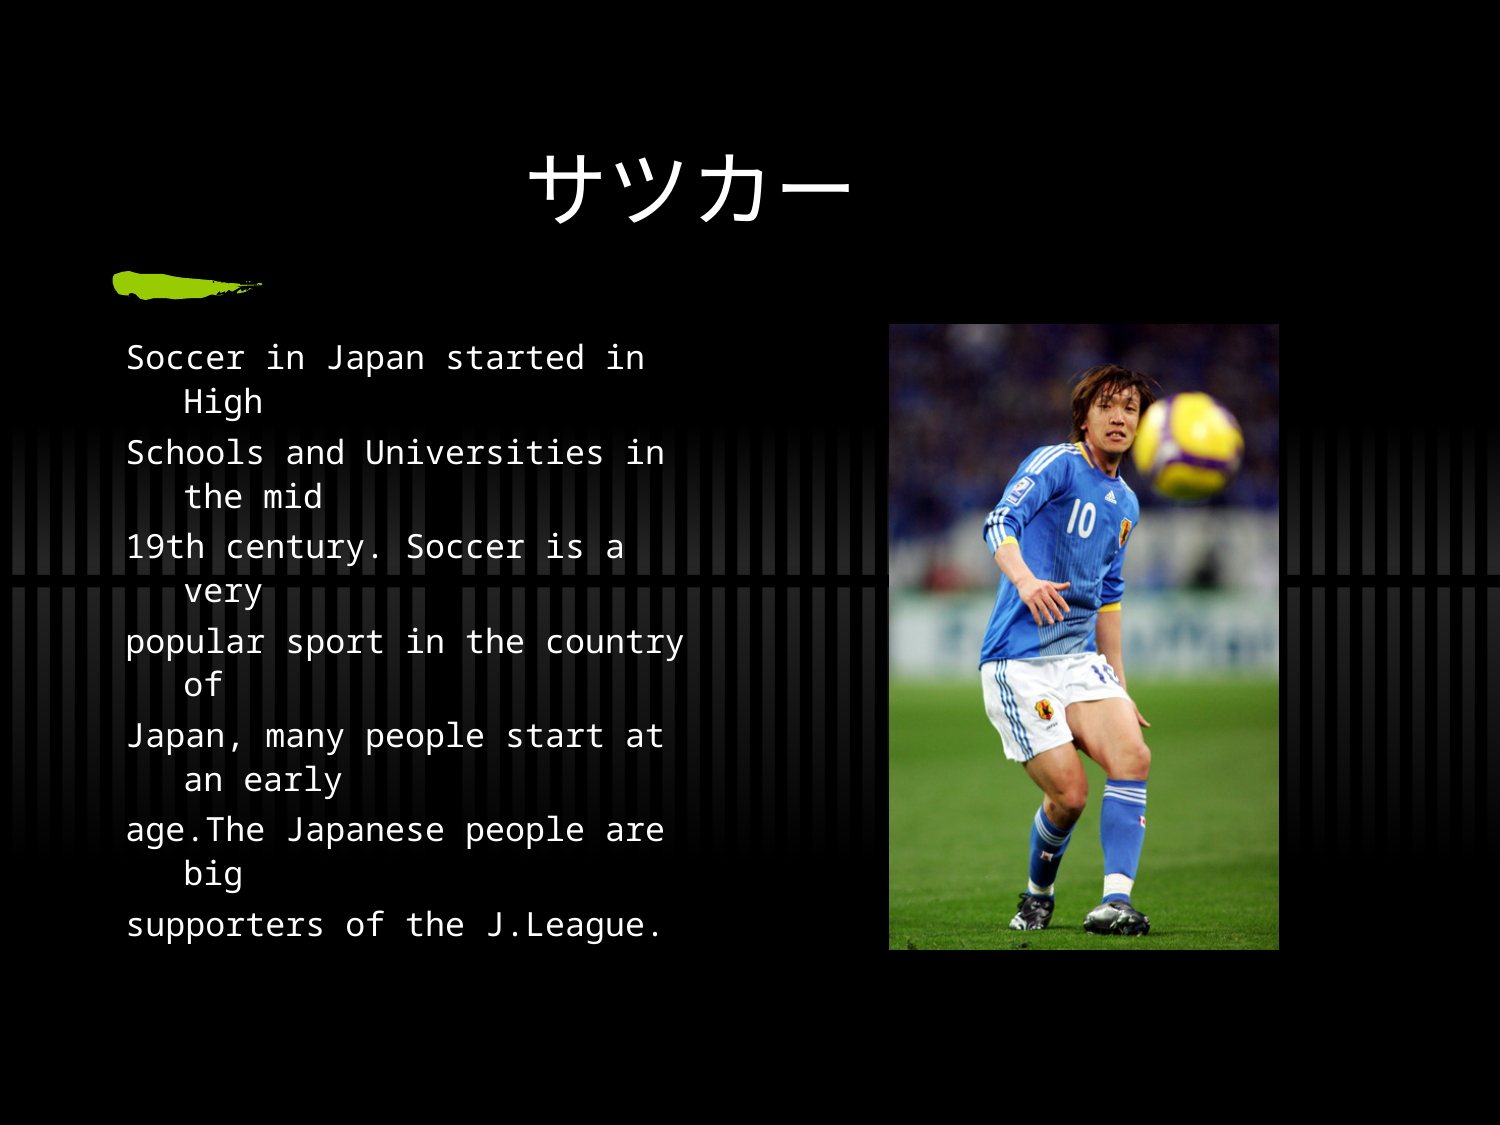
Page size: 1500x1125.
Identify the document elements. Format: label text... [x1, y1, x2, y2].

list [889, 324, 1279, 951]
list Soccer in Japan started in High Schools and Universities in the mid 19th century. Soccer is a very popular sport in the country of Japan, many people start at an early age.The Japanese people are big supporters of the J.League. [93, 324, 739, 951]
title サツカー [93, 112, 1407, 263]
